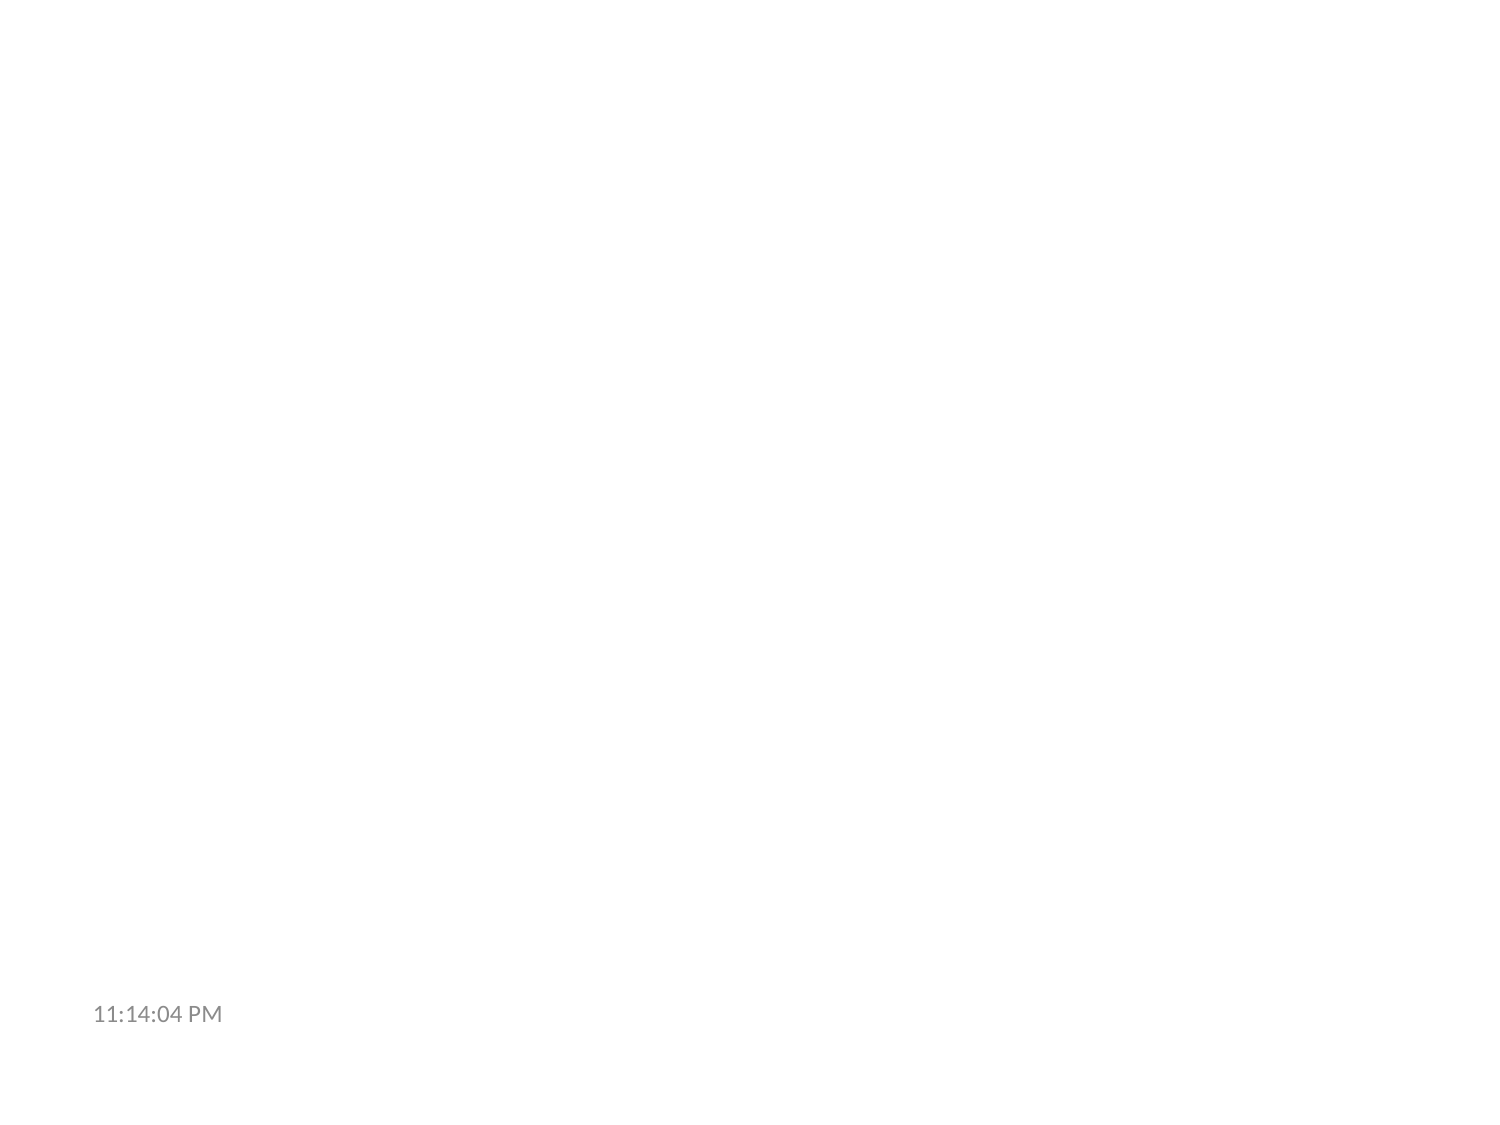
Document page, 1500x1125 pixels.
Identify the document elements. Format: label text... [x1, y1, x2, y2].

text_box 3:35:09 PM [77, 982, 428, 1043]
